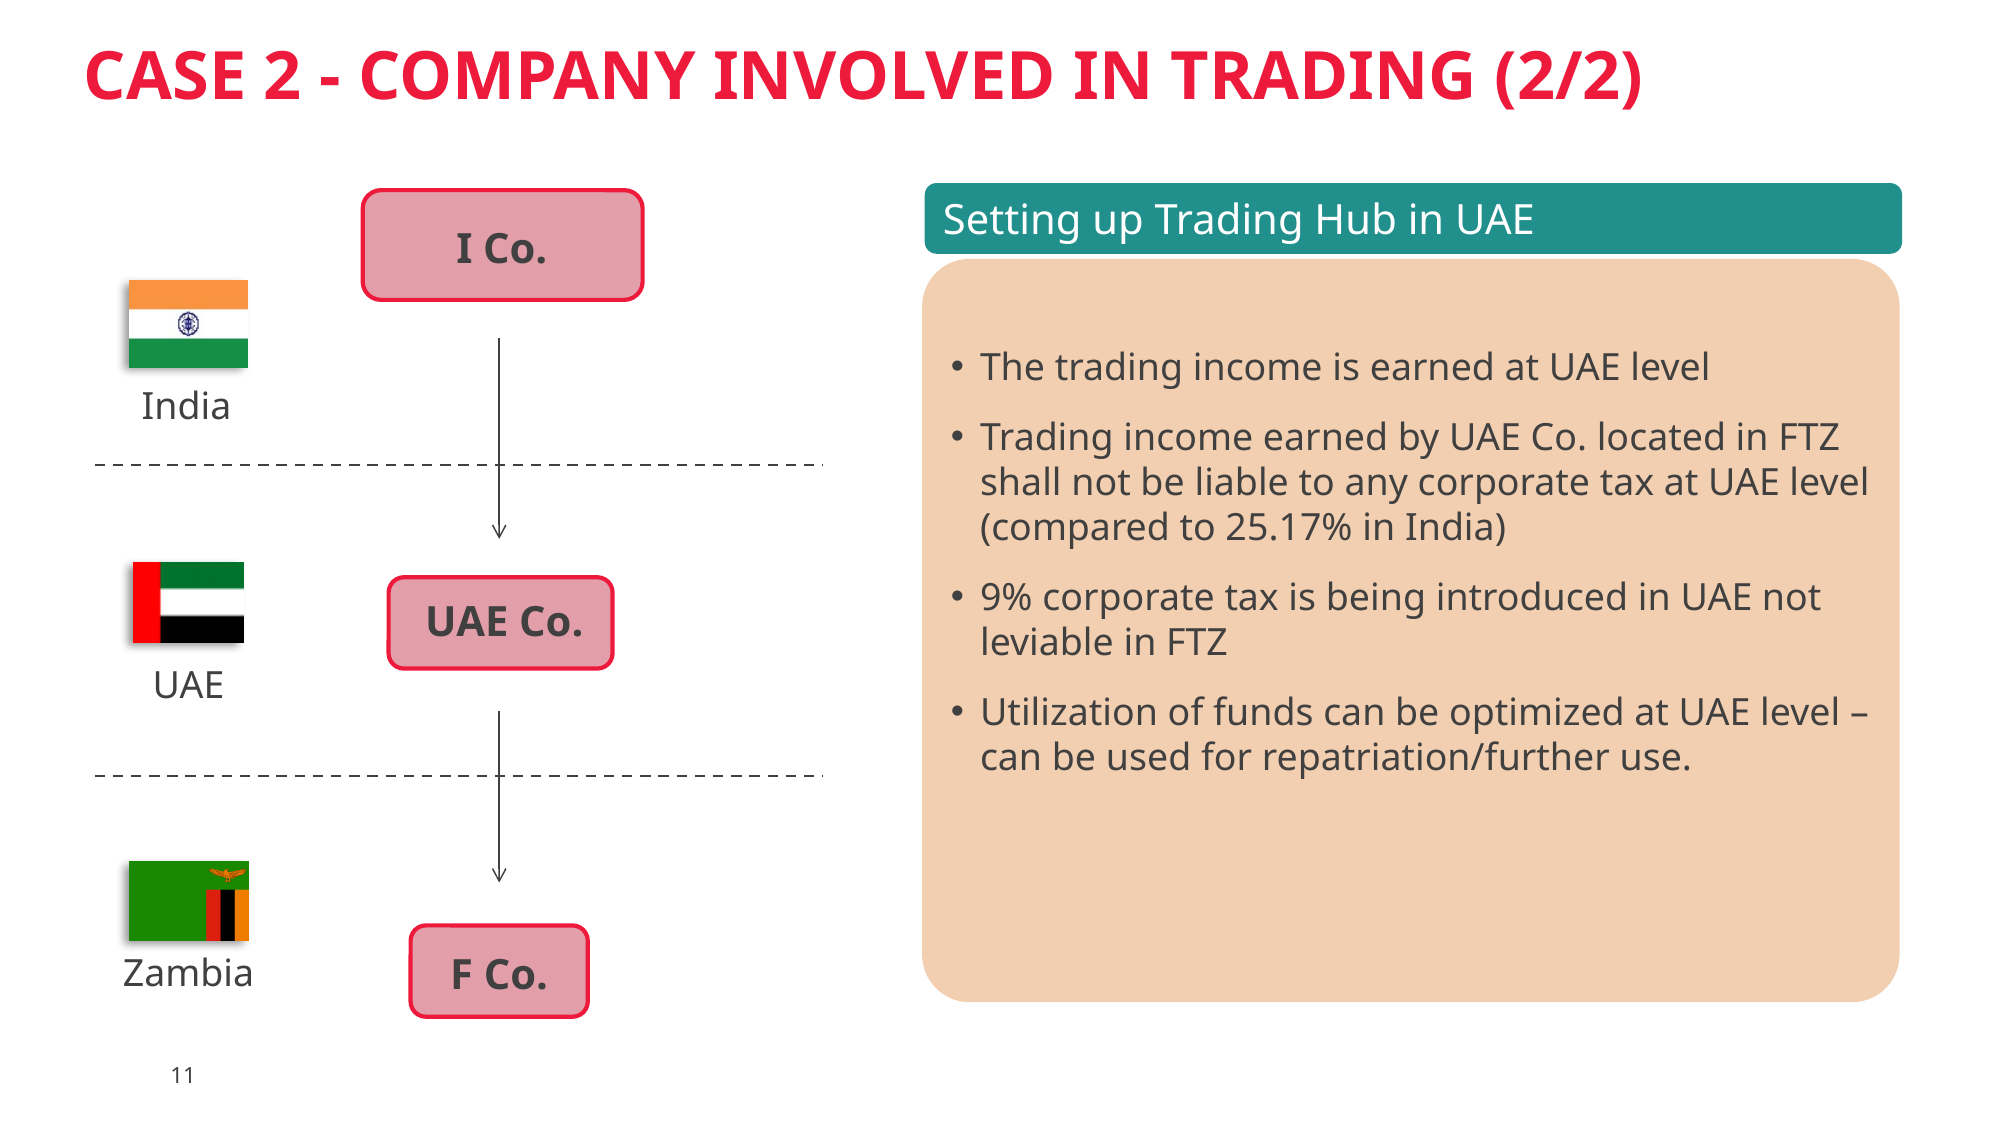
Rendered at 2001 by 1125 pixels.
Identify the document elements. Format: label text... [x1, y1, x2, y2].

picture [129, 280, 249, 368]
text_box Zambia [108, 941, 269, 1002]
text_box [392, 925, 606, 1017]
picture [129, 860, 249, 941]
text_box The trading income is earned at UAE level Trading income earned by UAE Co. located in FTZ shall not be liable to any corporate tax at UAE level (compared to 25.17% in India) 9% corporate tax is being introduced in UAE not leviable in FTZ Utilization of funds can be optimized at UAE level – can be used for repatriation/further use. [920, 256, 1902, 1005]
picture [133, 562, 244, 643]
text_box UAE [137, 653, 240, 714]
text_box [369, 576, 640, 669]
text_box Setting up Trading Hub in UAE [922, 180, 1905, 256]
text_box India [126, 374, 247, 435]
title Case 2 - company Involved in trading (2/2) [83, 48, 1946, 114]
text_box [358, 189, 646, 301]
